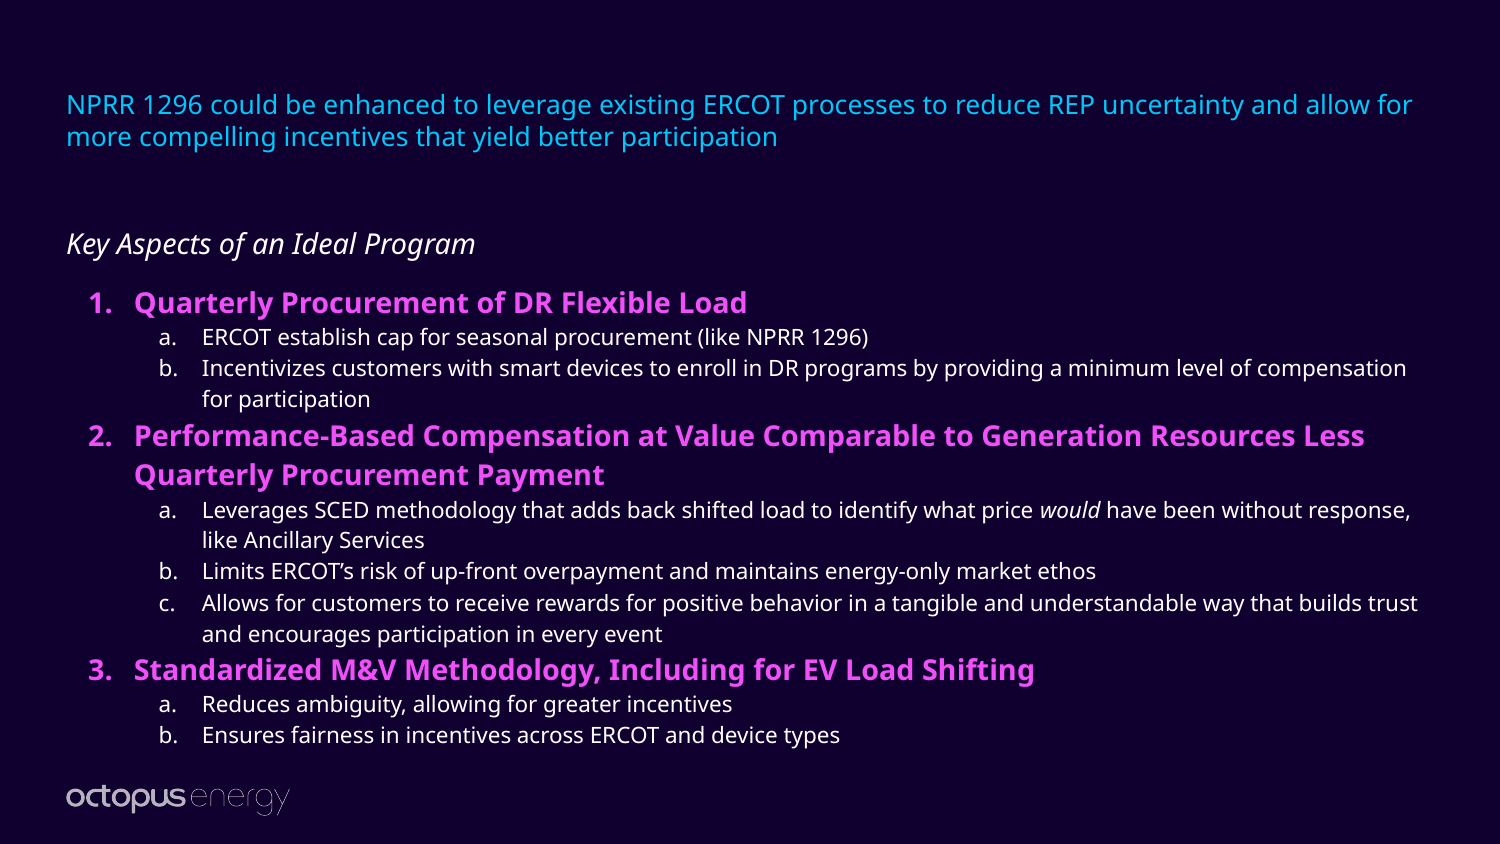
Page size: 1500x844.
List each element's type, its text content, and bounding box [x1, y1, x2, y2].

picture [58, 766, 299, 832]
list Key Aspects of an Ideal Program Quarterly Procurement of DR Flexible Load ERCOT establish cap for seasonal procurement (like NPRR 1296) Incentivizes customers with smart devices to enroll in DR programs by providing a minimum level of compensation for participation Performance-Based Compensation at Value Comparable to Generation Resources Less Quarterly Procurement Payment Leverages SCED methodology that adds back shifted load to identify what price would have been without response, like Ancillary Services Limits ERCOT’s risk of up-front overpayment and maintains energy-only market ethos Allows for customers to receive rewards for positive behavior in a tangible and understandable way that builds trust and encourages participation in every event Standardized M&V Methodology, Including for EV Load Shifting Reduces ambiguity, allowing for greater incentives Ensures fairness in incentives across ERCOT and device types [51, 205, 1442, 766]
title NPRR 1296 could be enhanced to leverage existing ERCOT processes to reduce REP uncertainty and allow for more compelling incentives that yield better participation [51, 72, 1487, 167]
